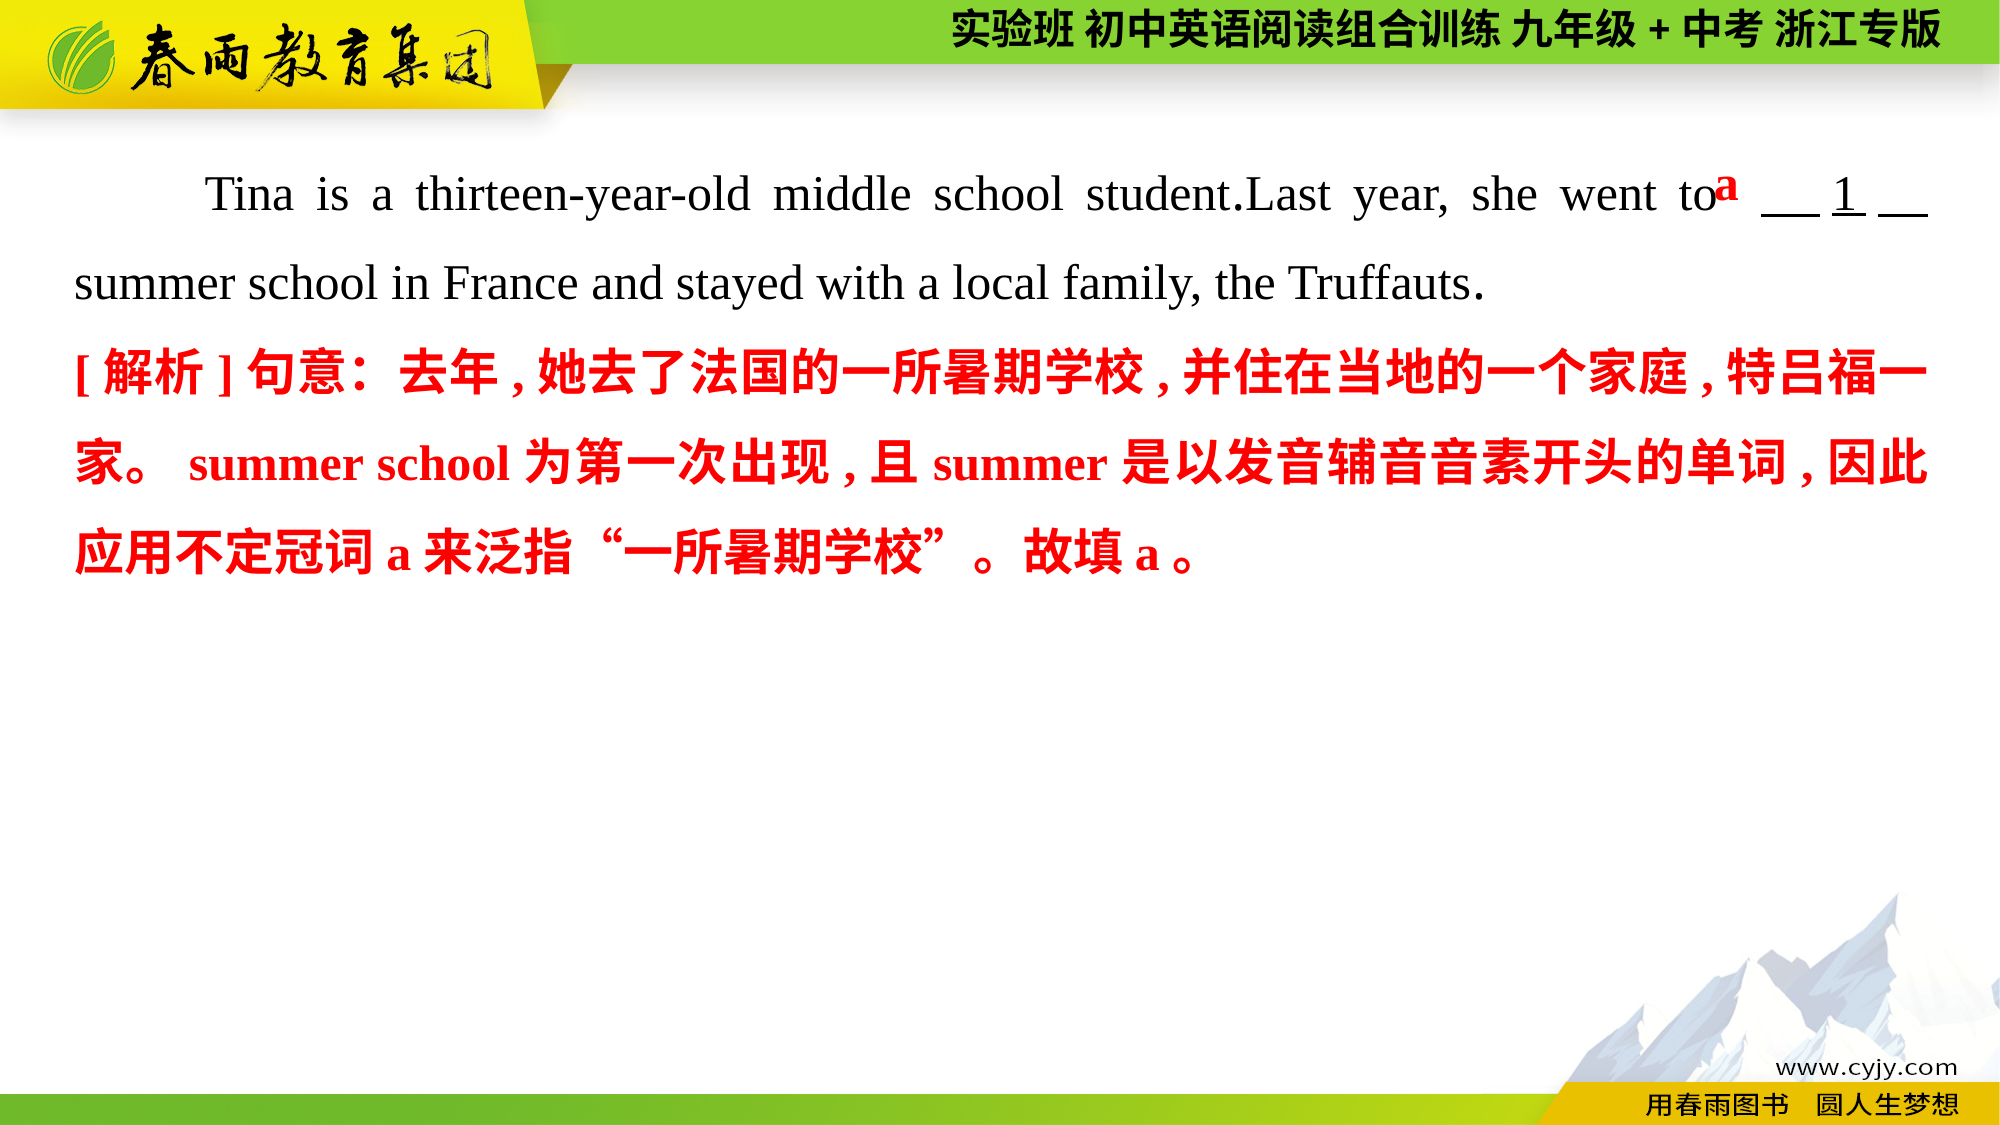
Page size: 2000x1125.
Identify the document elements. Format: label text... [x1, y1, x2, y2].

list Tina is a thirteen-year-old middle school student.Last year, she went to 1 summer school in France and stayed with a local family, the Truffauts. [59, 122, 1944, 302]
text_box a [1699, 142, 1754, 218]
picture [0, 0, 2000, 1125]
text_box [解析]句意：去年,她去了法国的一所暑期学校,并住在当地的一个家庭,特吕福一家。summer school为第一次出现,且summer是以发音辅音音素开头的单词,因此应用不定冠词a来泛指“一所暑期学校”。故填a。 [59, 302, 1944, 588]
